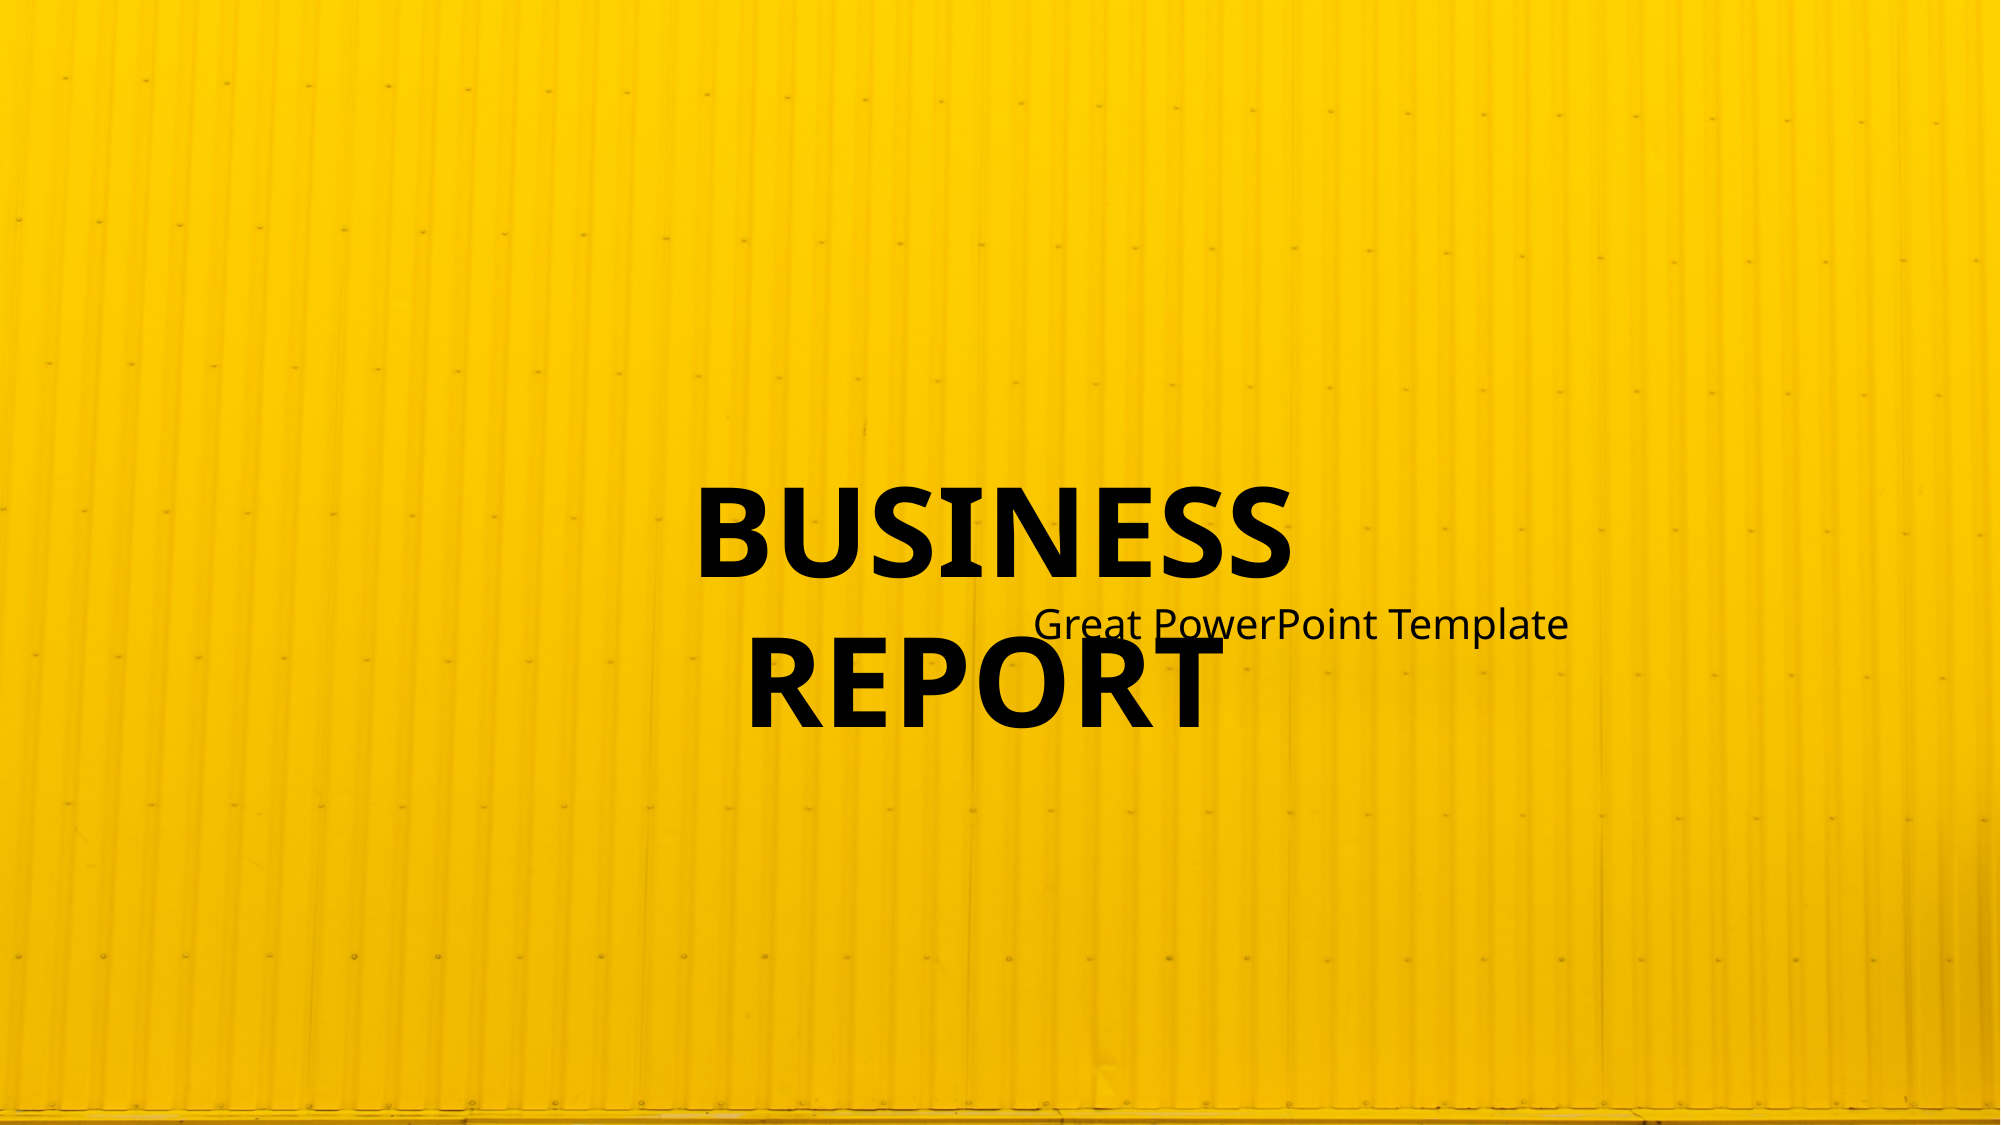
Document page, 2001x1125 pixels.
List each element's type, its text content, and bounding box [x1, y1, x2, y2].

text_box BUSINESS REPORT [507, 445, 1492, 761]
text_box Great PowerPoint Template [1017, 590, 1585, 656]
picture [0, 0, 2001, 1125]
